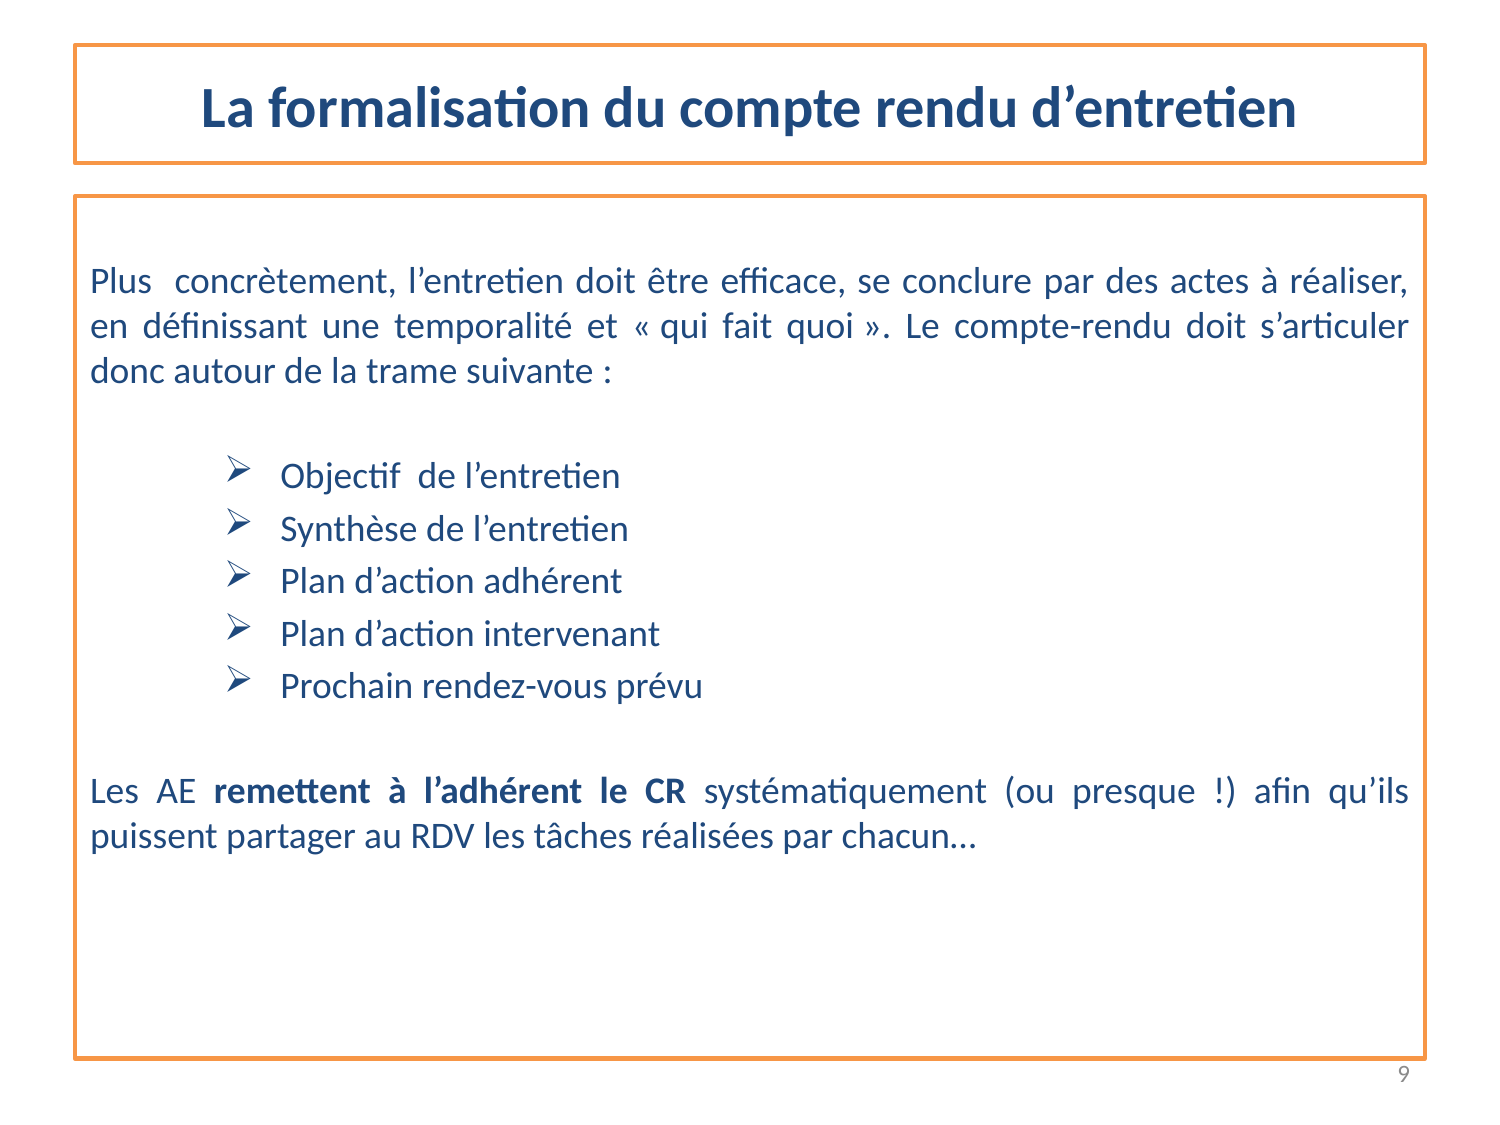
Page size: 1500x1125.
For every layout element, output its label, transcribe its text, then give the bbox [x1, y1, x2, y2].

list Plus concrètement, l’entretien doit être efficace, se conclure par des actes à réaliser, en définissant une temporalité et « qui fait quoi ». Le compte-rendu doit s’articuler donc autour de la trame suivante : Objectif de l’entretien Synthèse de l’entretien Plan d’action adhérent Plan d’action intervenant Prochain rendez-vous prévu Les AE remettent à l’adhérent le CR systématiquement (ou presque !) afin qu’ils puissent partager au RDV les tâches réalisées par chacun… [73, 194, 1427, 1061]
slide_number 9 [1074, 1042, 1425, 1103]
title La formalisation du compte rendu d’entretien [73, 43, 1427, 165]
